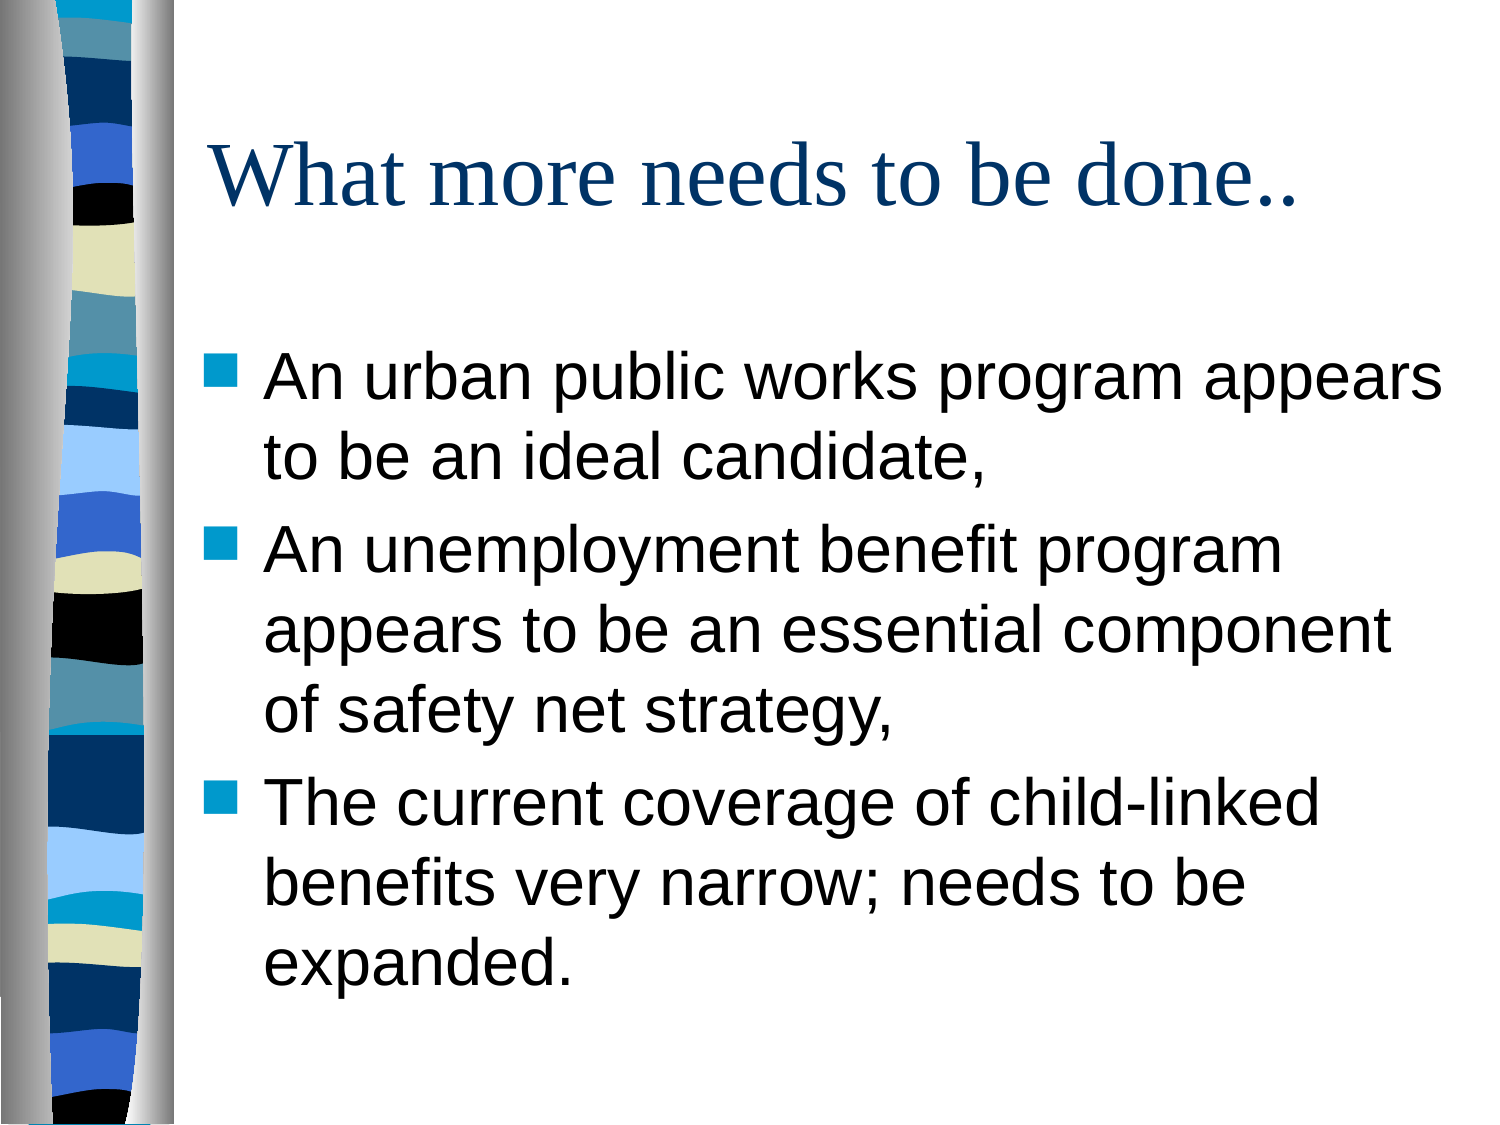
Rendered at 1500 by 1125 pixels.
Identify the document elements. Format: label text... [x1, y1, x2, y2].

title What more needs to be done.. [192, 74, 1468, 263]
list An urban public works program appears to be an ideal candidate, An unemployment benefit program appears to be an essential component of safety net strategy, The current coverage of child-linked benefits very narrow; needs to be expanded. [192, 324, 1468, 1001]
